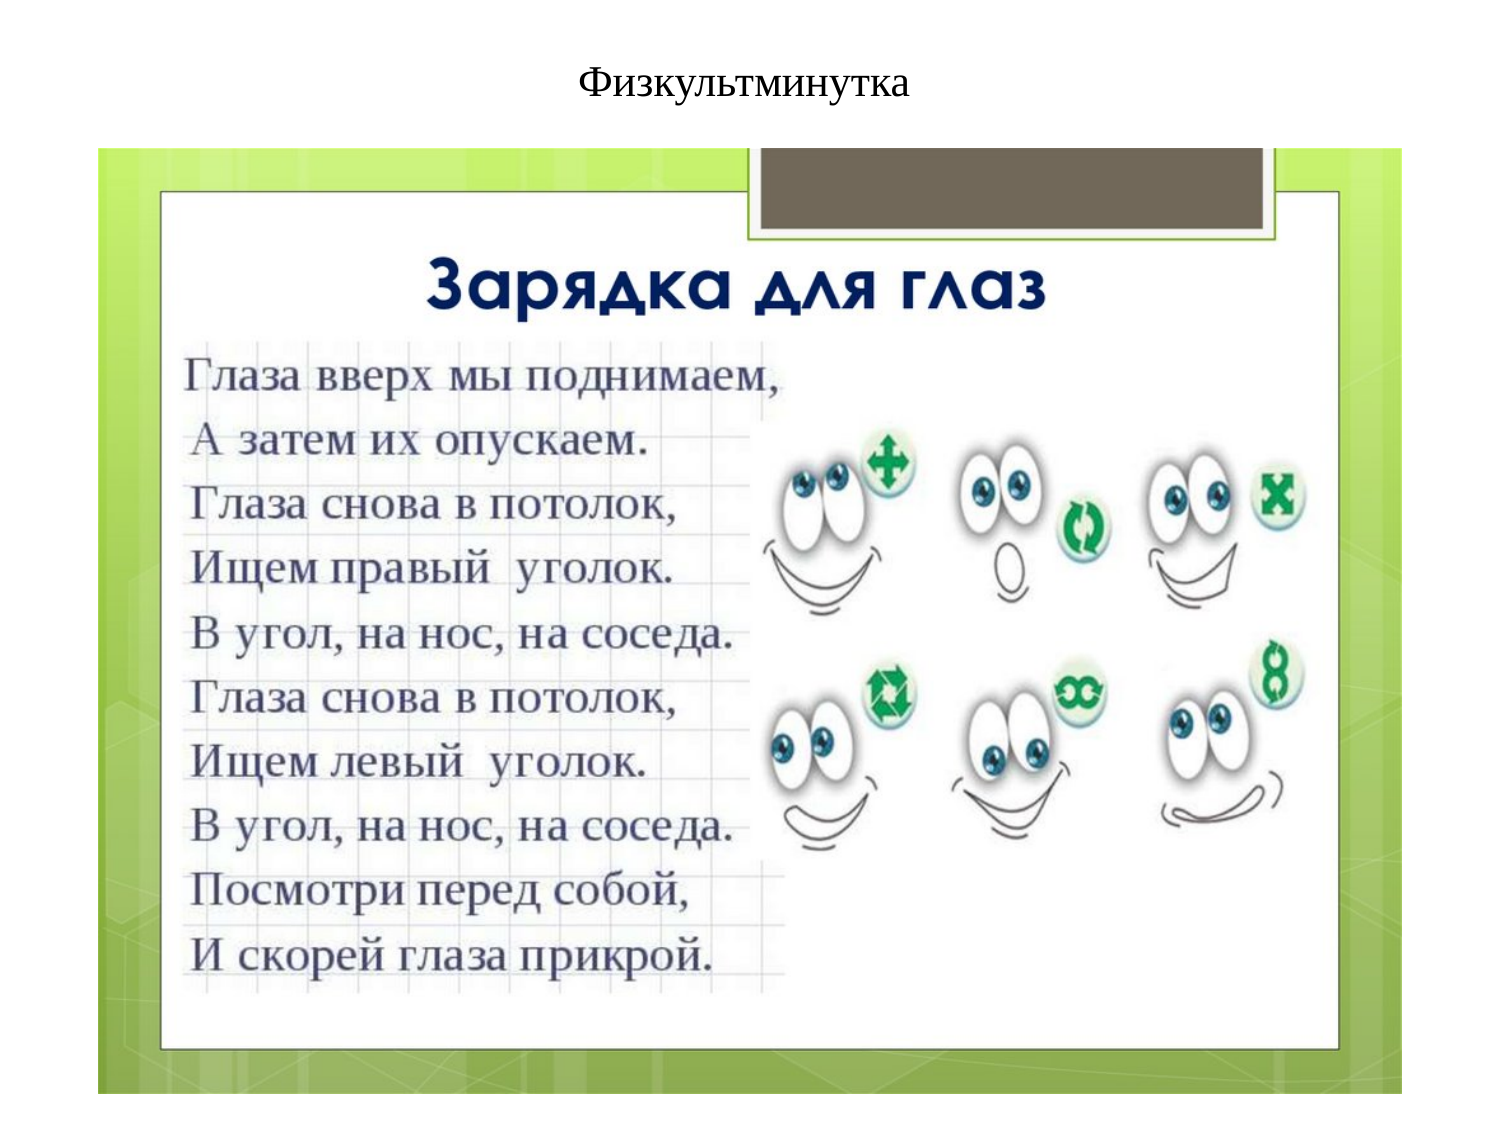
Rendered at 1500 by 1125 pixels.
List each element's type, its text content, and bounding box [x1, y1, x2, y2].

title Физкультминутка [75, 45, 1425, 114]
picture [98, 148, 1402, 1095]
